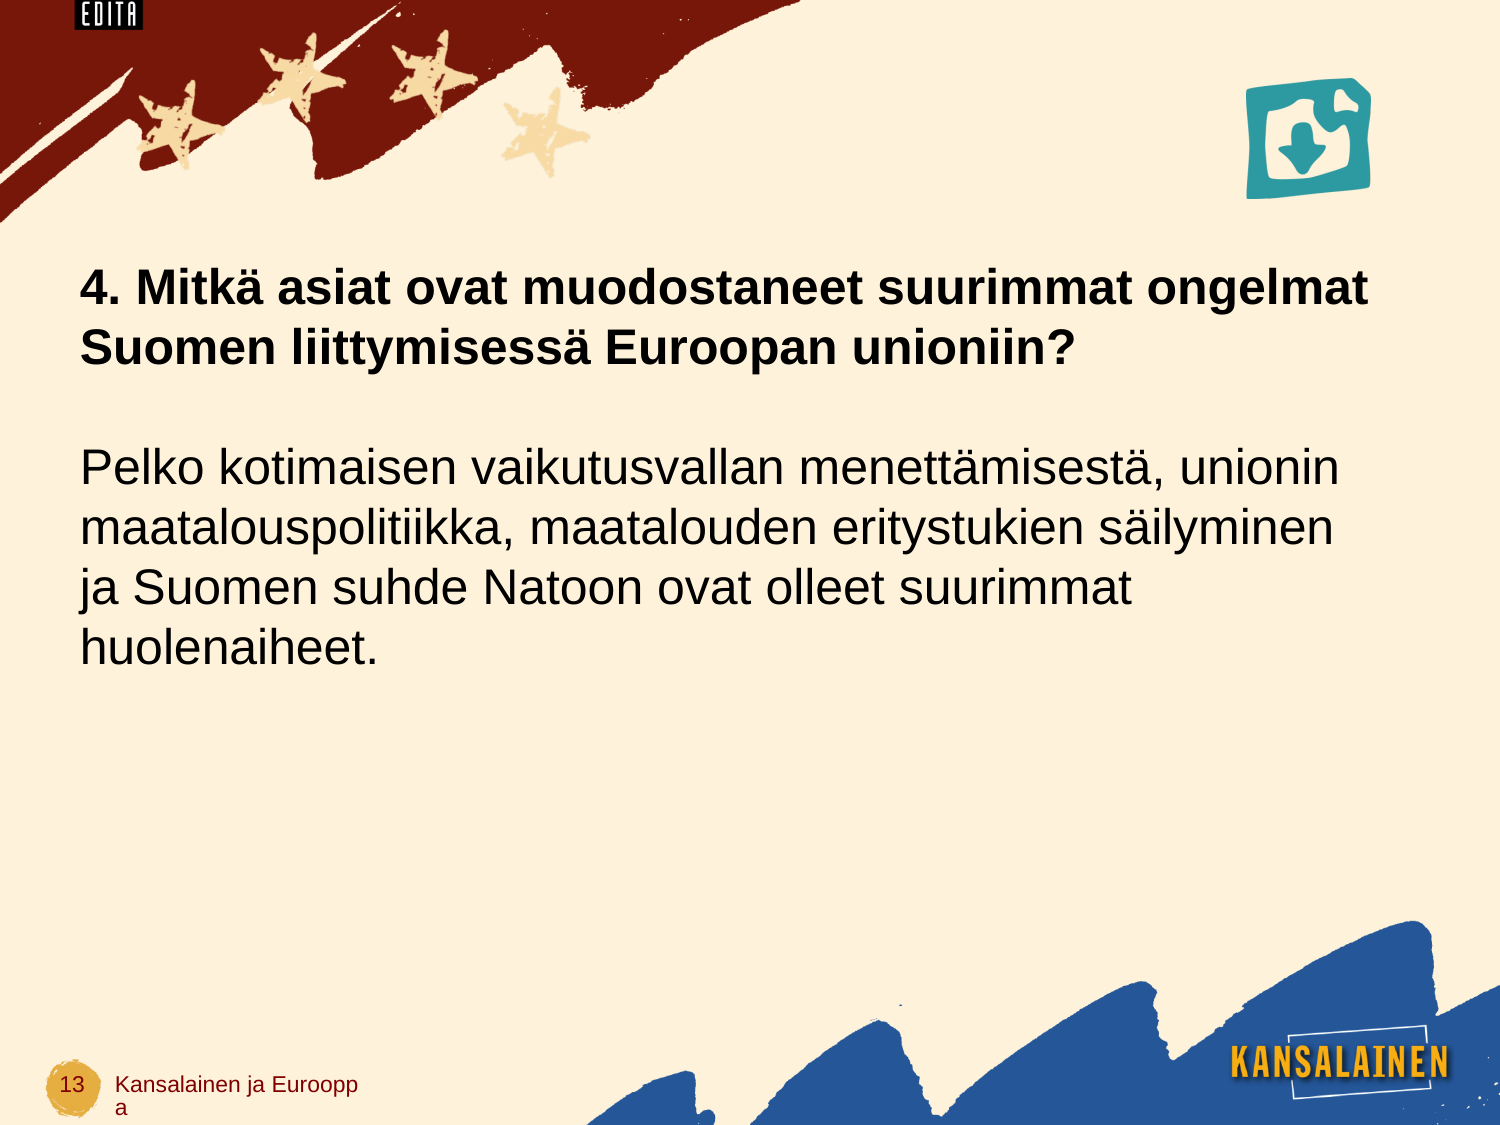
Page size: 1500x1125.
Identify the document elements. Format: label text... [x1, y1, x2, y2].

text_box 4. Mitkä asiat ovat muodostaneet suurimmat ongelmat Suomen liittymisessä Euroopan unioniin? Pelko kotimaisen vaikutusvallan menettämisestä, unionin maatalouspolitiikka, maatalouden eritystukien säilyminen ja Suomen suhde Natoon ovat olleet suurimmat huolenaiheet. [64, 246, 1388, 682]
footer Kansalainen ja Eurooppa [99, 1062, 376, 1125]
picture [0, 0, 1500, 1125]
slide_number 13 [37, 1062, 99, 1125]
